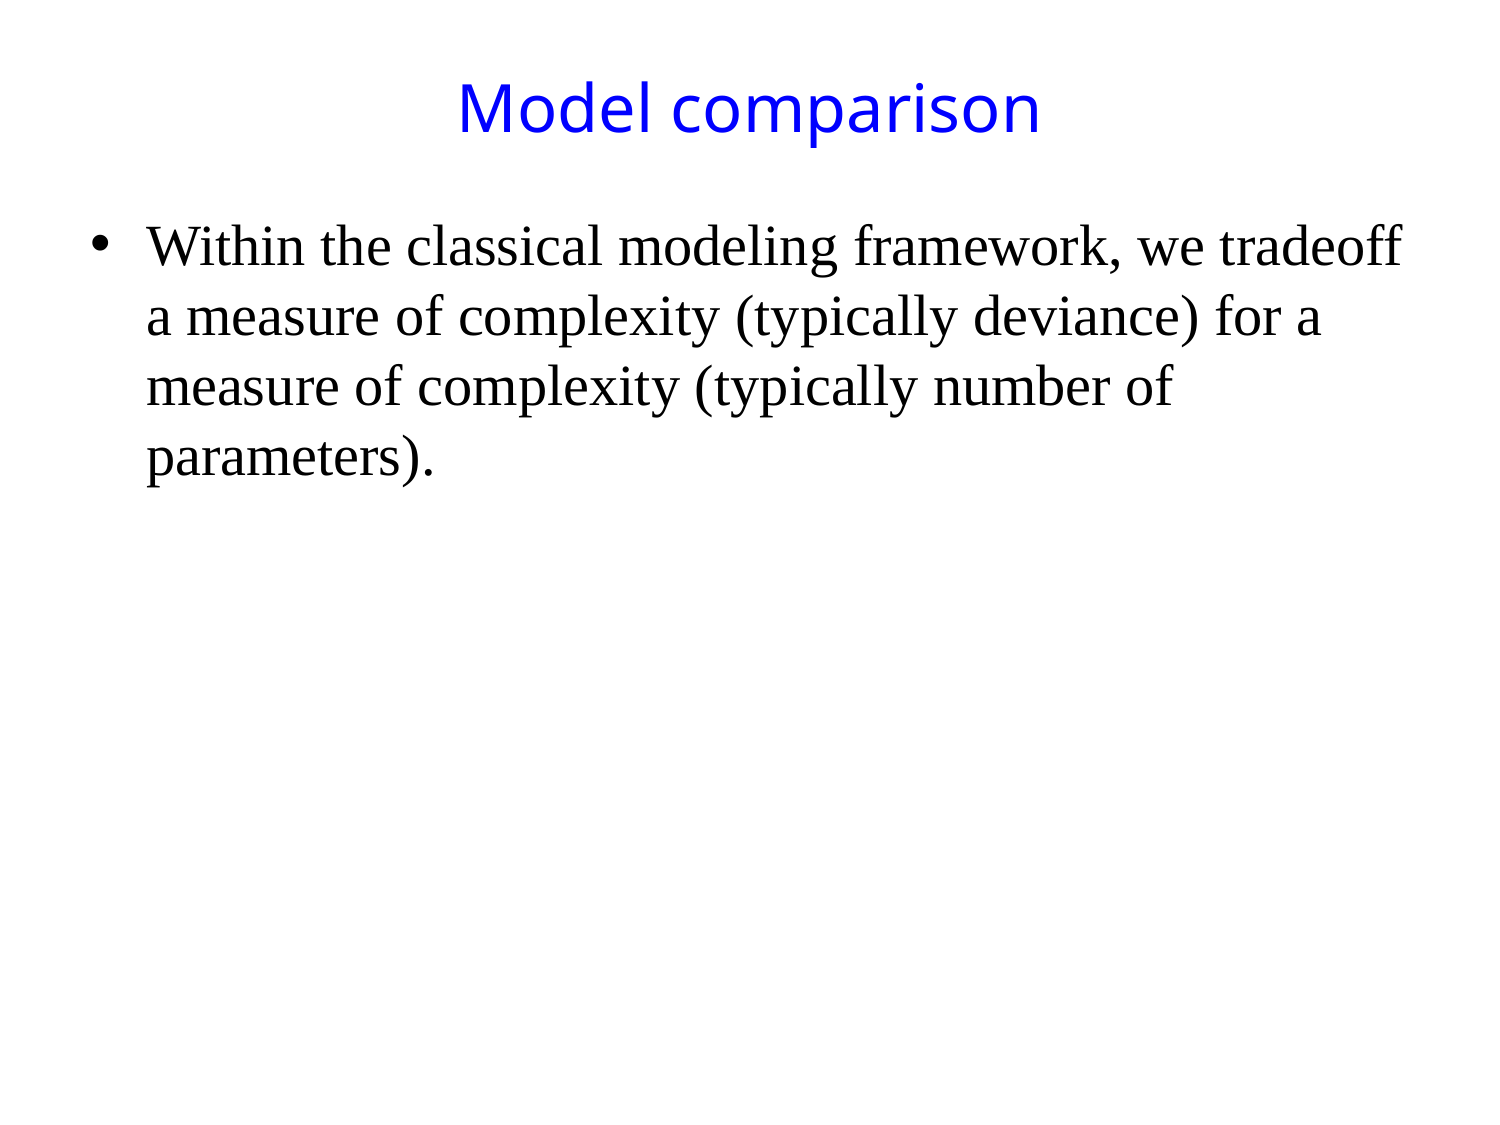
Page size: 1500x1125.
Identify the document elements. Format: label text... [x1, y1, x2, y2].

title Model comparison [75, 12, 1425, 200]
list Within the classical modeling framework, we tradeoff a measure of complexity (typically deviance) for a measure of complexity (typically number of parameters). [75, 200, 1425, 943]
